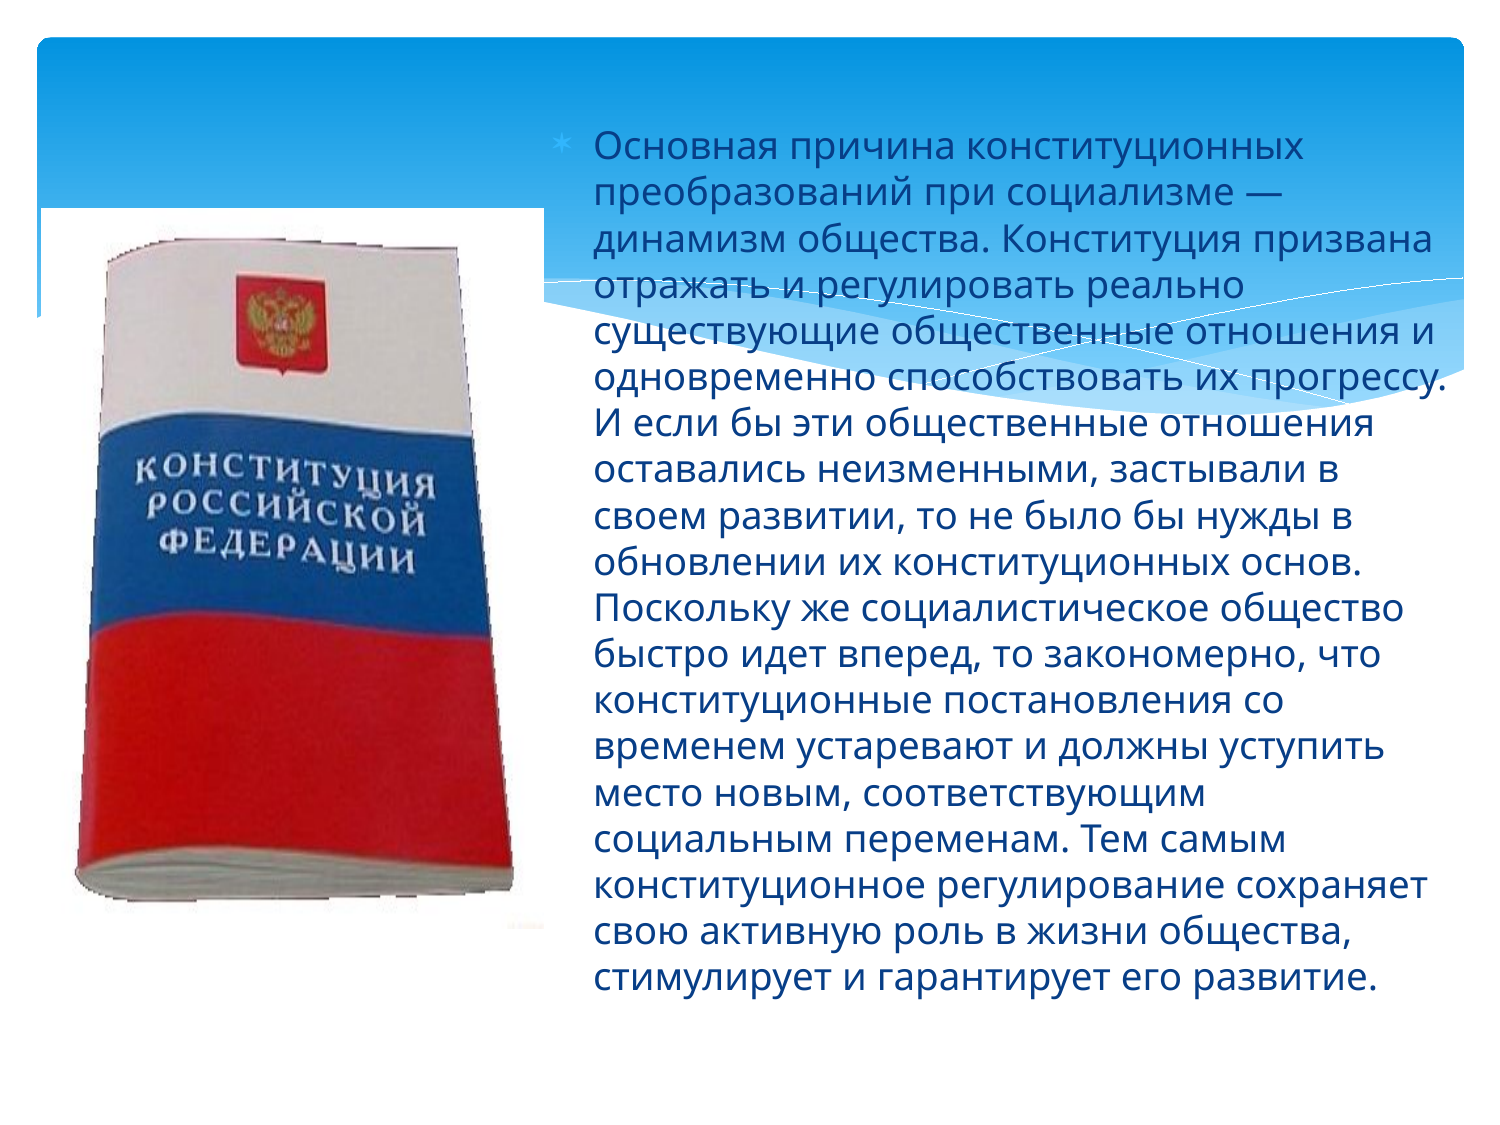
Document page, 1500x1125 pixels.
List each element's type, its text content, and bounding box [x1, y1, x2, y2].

list Основная причина конституционных преобразований при социализме — динамизм общества. Конституция призвана отражать и регулировать реально существующие общественные отношения и одновременно способствовать их прогрессу. И если бы эти общественные отношения оставались неизменными, застывали в своем развитии, то не было бы нужды в обновлении их конституционных основ. Поскольку же социалистическое общество быстро идет вперед, то закономерно, что конституционные постановления со временем устаревают и должны уступить место новым, соответствующим социальным переменам. Тем самым конституционное регулирование сохраняет свою активную роль в жизни общества, стимулирует и гарантирует его развитие. [537, 113, 1471, 1035]
picture [40, 207, 544, 929]
